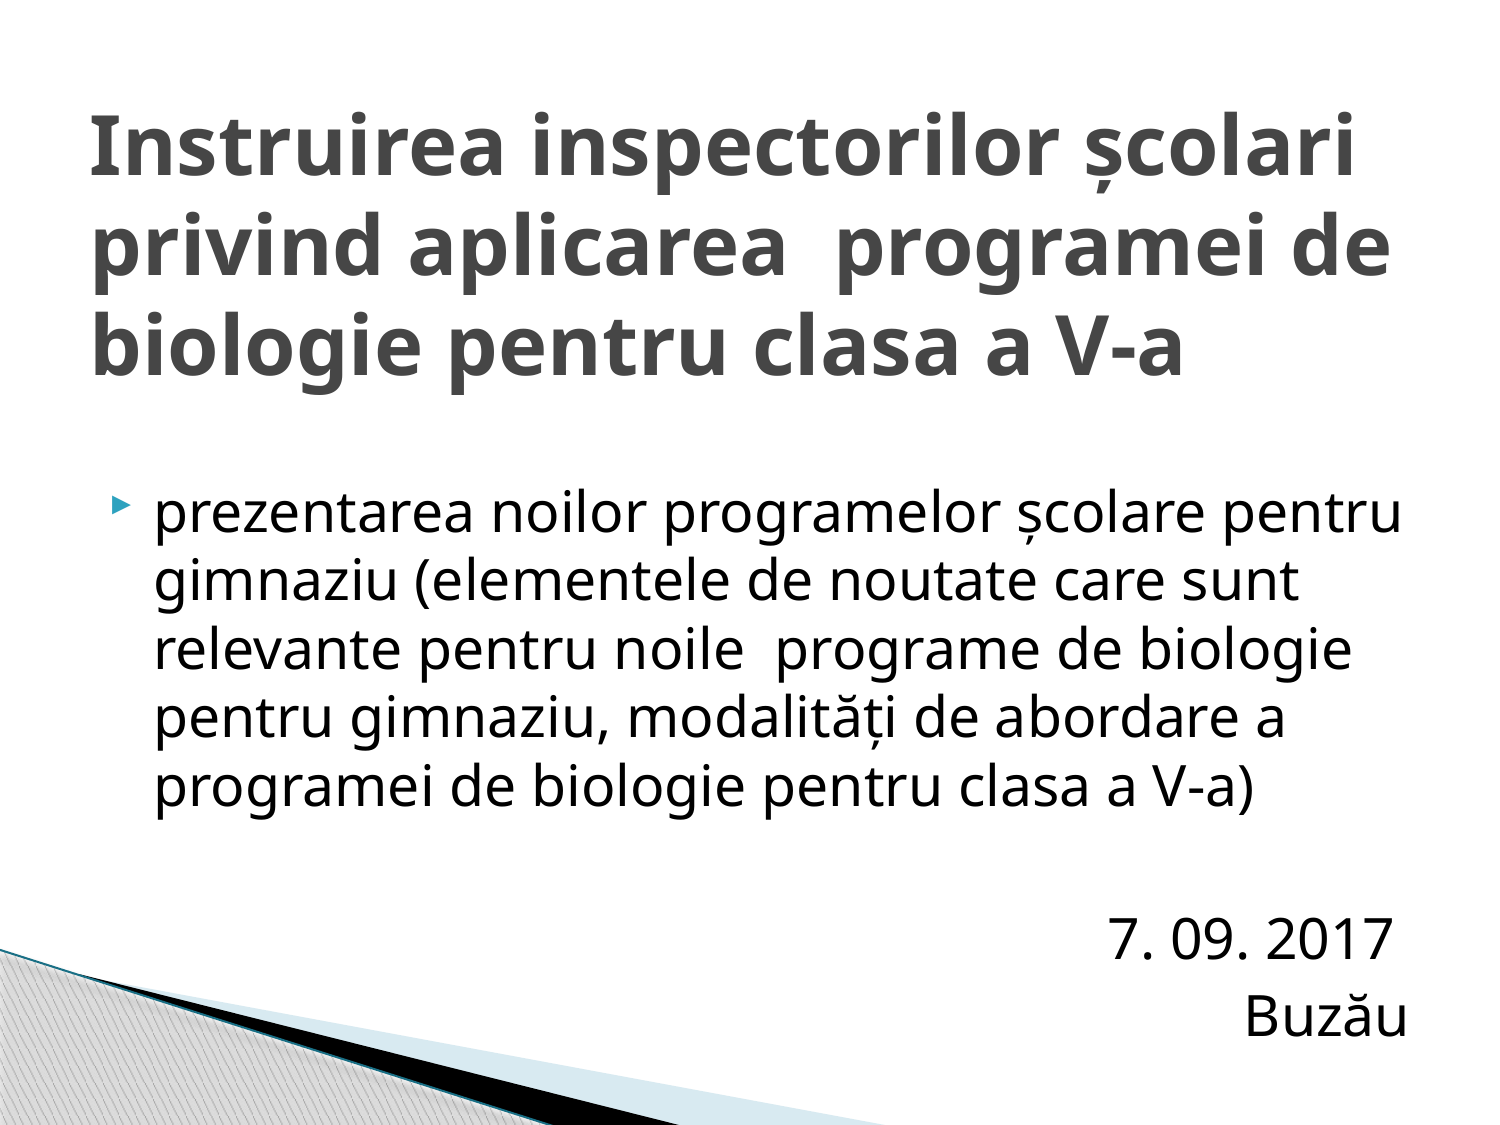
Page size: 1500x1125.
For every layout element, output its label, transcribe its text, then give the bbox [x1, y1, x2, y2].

list prezentarea noilor programelor școlare pentru gimnaziu (elementele de noutate care sunt relevante pentru noile programe de biologie pentru gimnaziu, modalități de abordare a programei de biologie pentru clasa a V-a) 7. 09. 2017 Buzău [75, 539, 1425, 1071]
title Instruirea inspectorilor școlari privind aplicarea programei de biologie pentru clasa a V-a [75, 45, 1425, 539]
